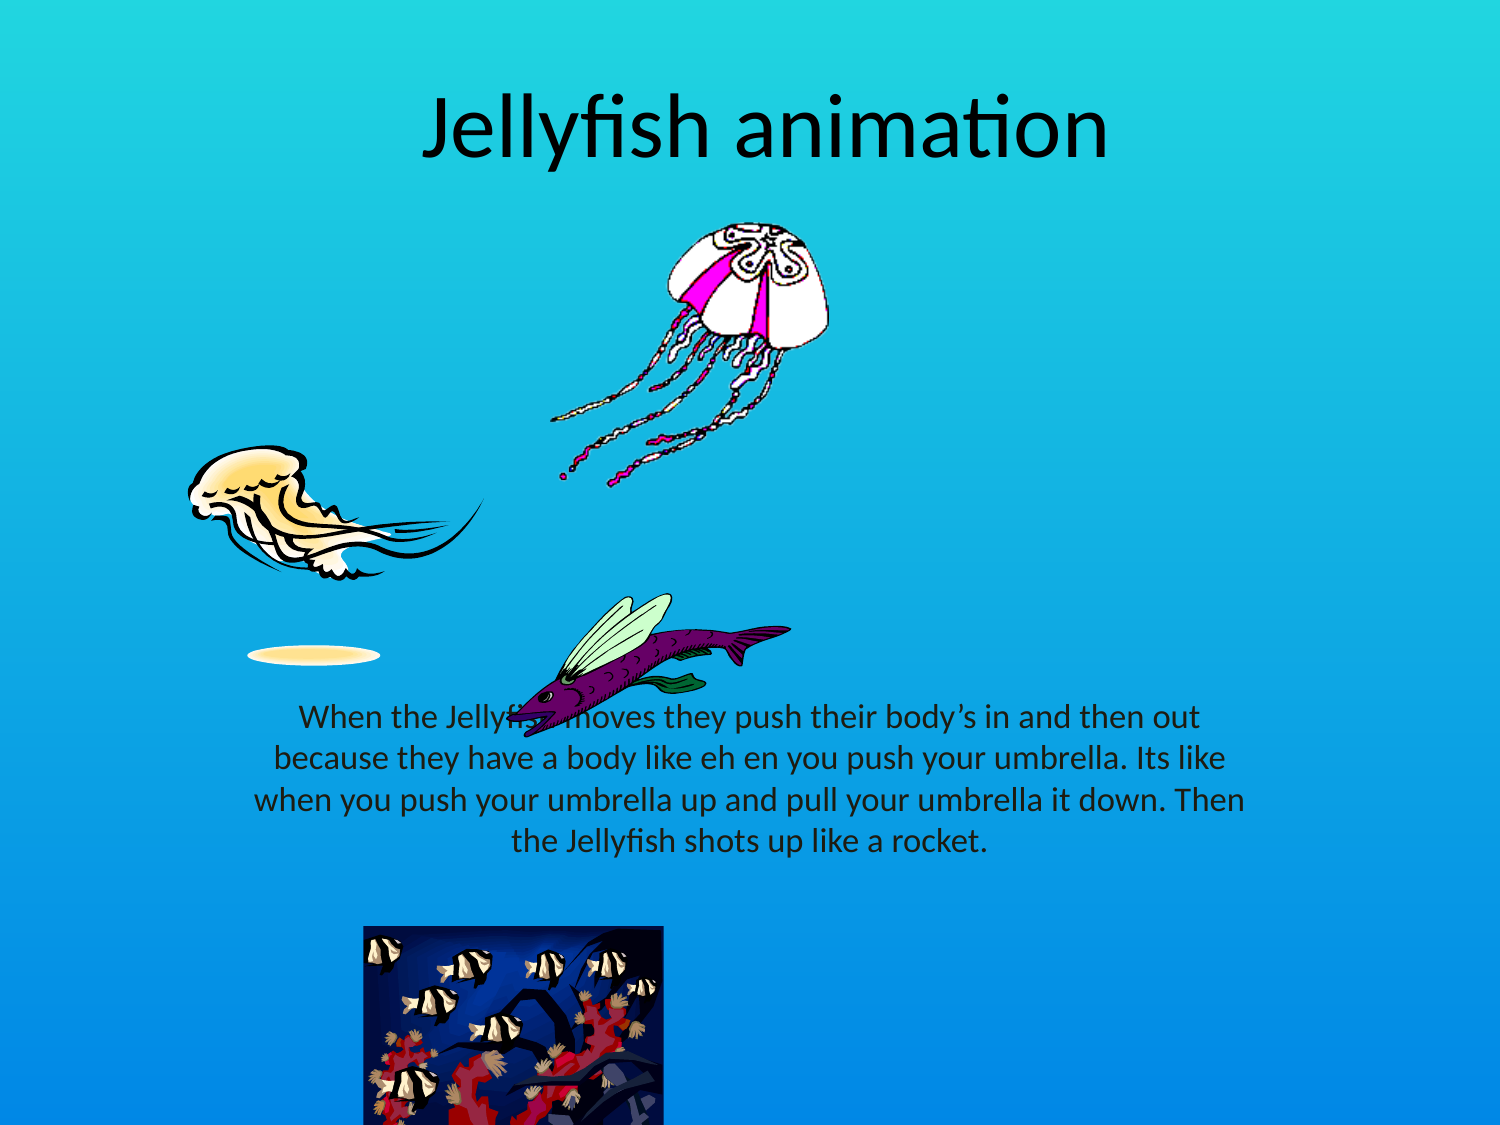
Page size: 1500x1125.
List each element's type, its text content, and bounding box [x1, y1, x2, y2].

picture [519, 595, 789, 713]
picture [508, 705, 516, 713]
picture [0, 222, 1500, 579]
title Jellyfish animation [128, 0, 1404, 242]
picture [248, 646, 380, 665]
picture [362, 925, 664, 1125]
subtitle When the Jellyfish moves they push their body’s in and then out because they have a body like eh en you push your umbrella. Its like when you push your umbrella up and pull your umbrella it down. Then the Jellyfish shots up like a rocket. [225, 637, 1275, 925]
